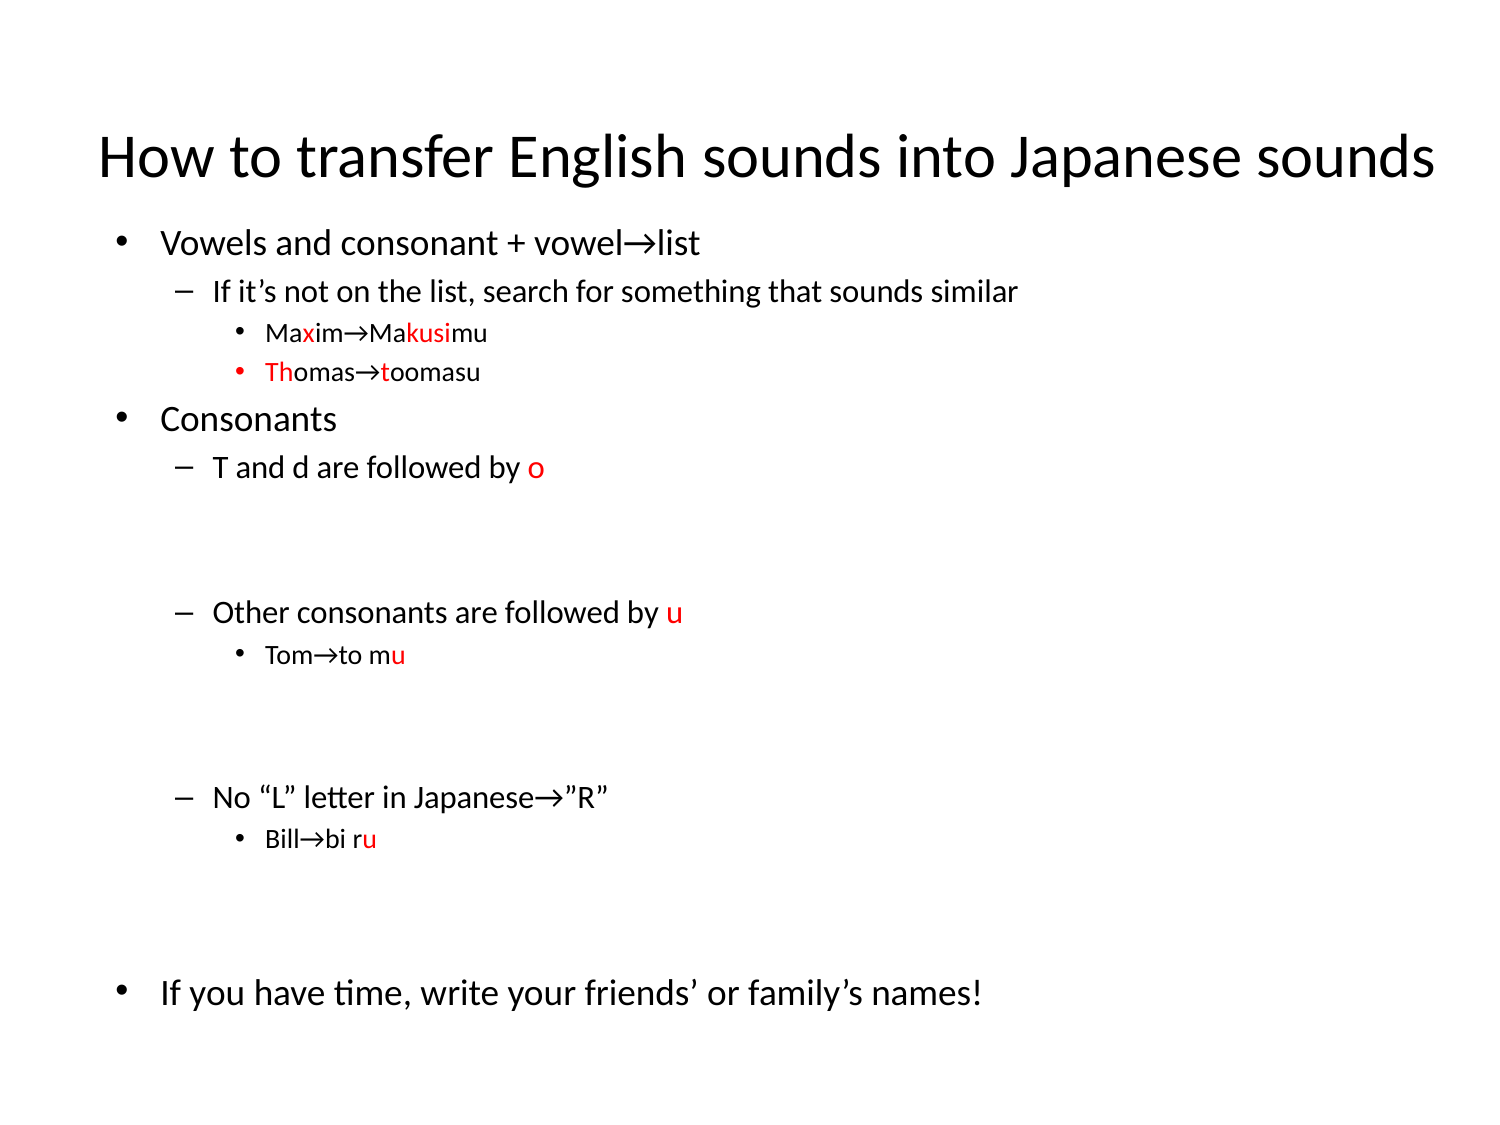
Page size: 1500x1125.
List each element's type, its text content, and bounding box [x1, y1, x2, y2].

list Vowels and consonant + vowel→list If it’s not on the list, search for something that sounds similar Maxim→Makusimu Thomas→toomasu Consonants T and d are followed by o Other consonants are followed by u Tom→to mu No “L” letter in Japanese→”R” Bill→bi ru If you have time, write your friends’ or family’s names! [100, 210, 1424, 1024]
title How to transfer English sounds into Japanese sounds [64, 93, 1471, 211]
